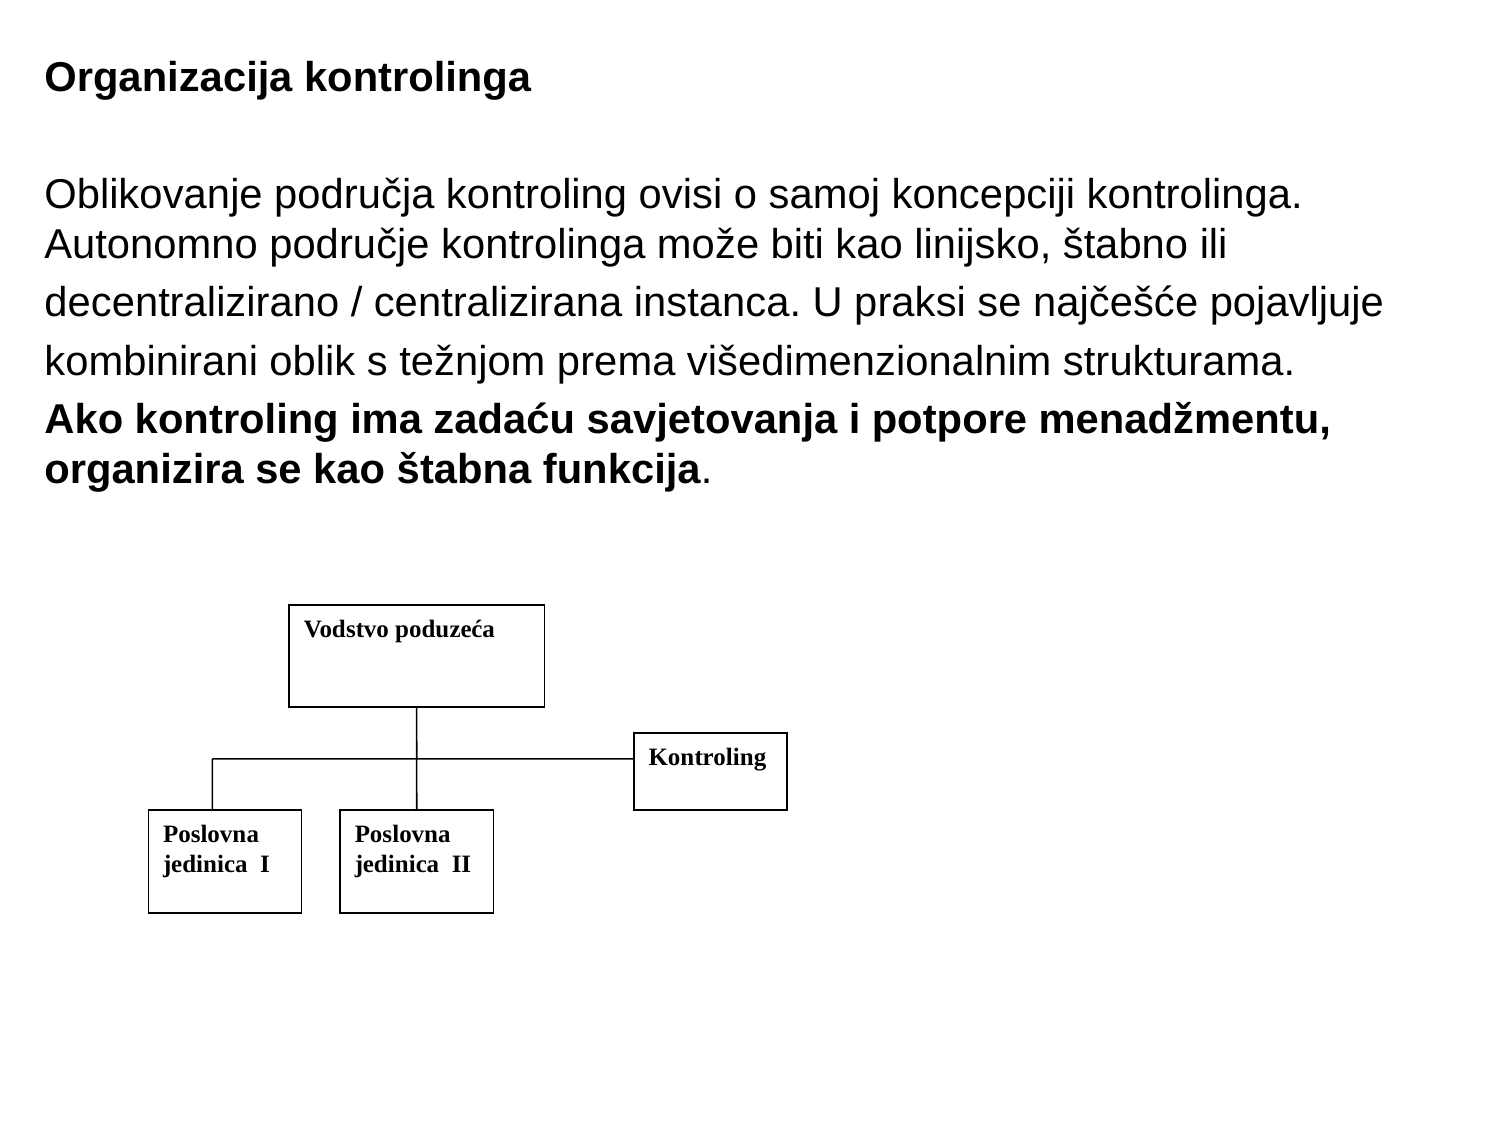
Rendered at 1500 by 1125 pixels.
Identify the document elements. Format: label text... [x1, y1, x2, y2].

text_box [135, 553, 801, 965]
list Organizacija kontrolinga Oblikovanje područja kontroling ovisi o samoj koncepciji kontrolinga. Autonomno područje kontrolinga može biti kao linijsko, štabno ili decentralizirano / centralizirana instanca. U praksi se najčešće pojavljuje kombinirani oblik s težnjom prema višedimenzionalnim strukturama. Ako kontroling ima zadaću savjetovanja i potpore menadžmentu, organizira se kao štabna funkcija. [29, 42, 1426, 1000]
